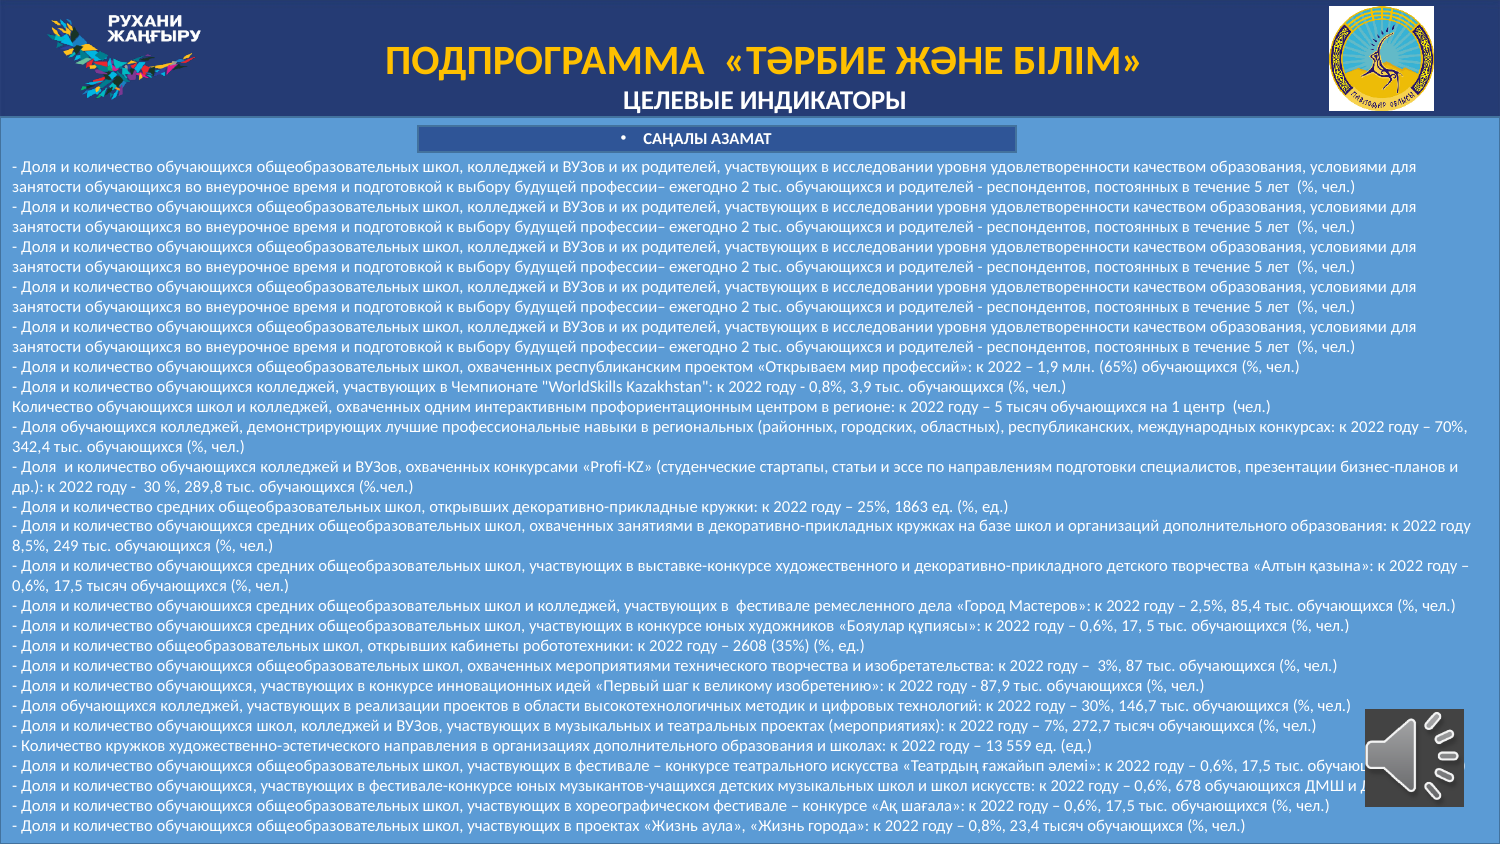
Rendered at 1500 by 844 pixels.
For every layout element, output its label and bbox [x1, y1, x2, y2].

picture [0, 0, 1500, 844]
text_box [1364, 708, 1465, 809]
